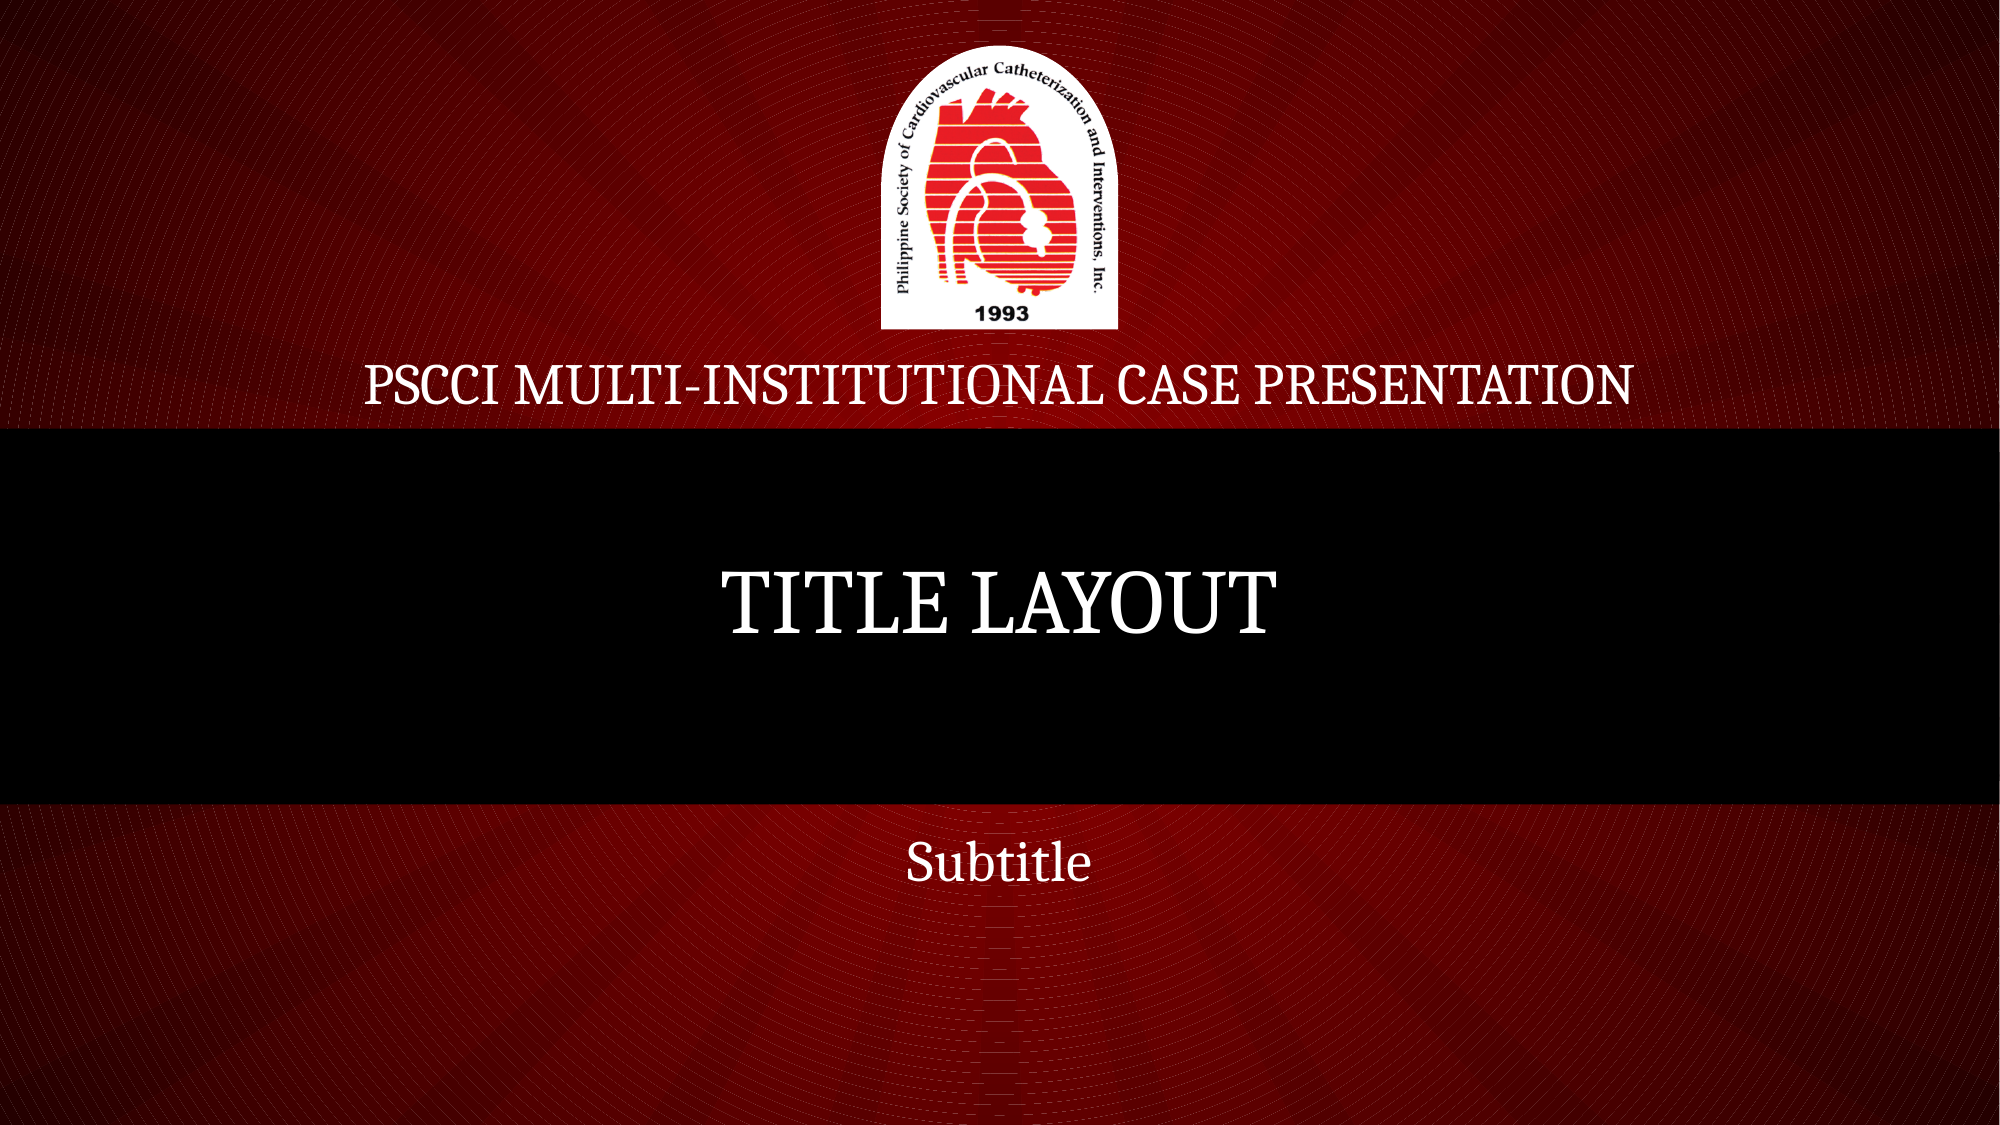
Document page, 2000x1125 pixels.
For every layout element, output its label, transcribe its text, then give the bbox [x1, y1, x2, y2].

title Title Layout [200, 431, 1800, 784]
subtitle Subtitle [200, 820, 1800, 988]
picture [887, 56, 1113, 328]
